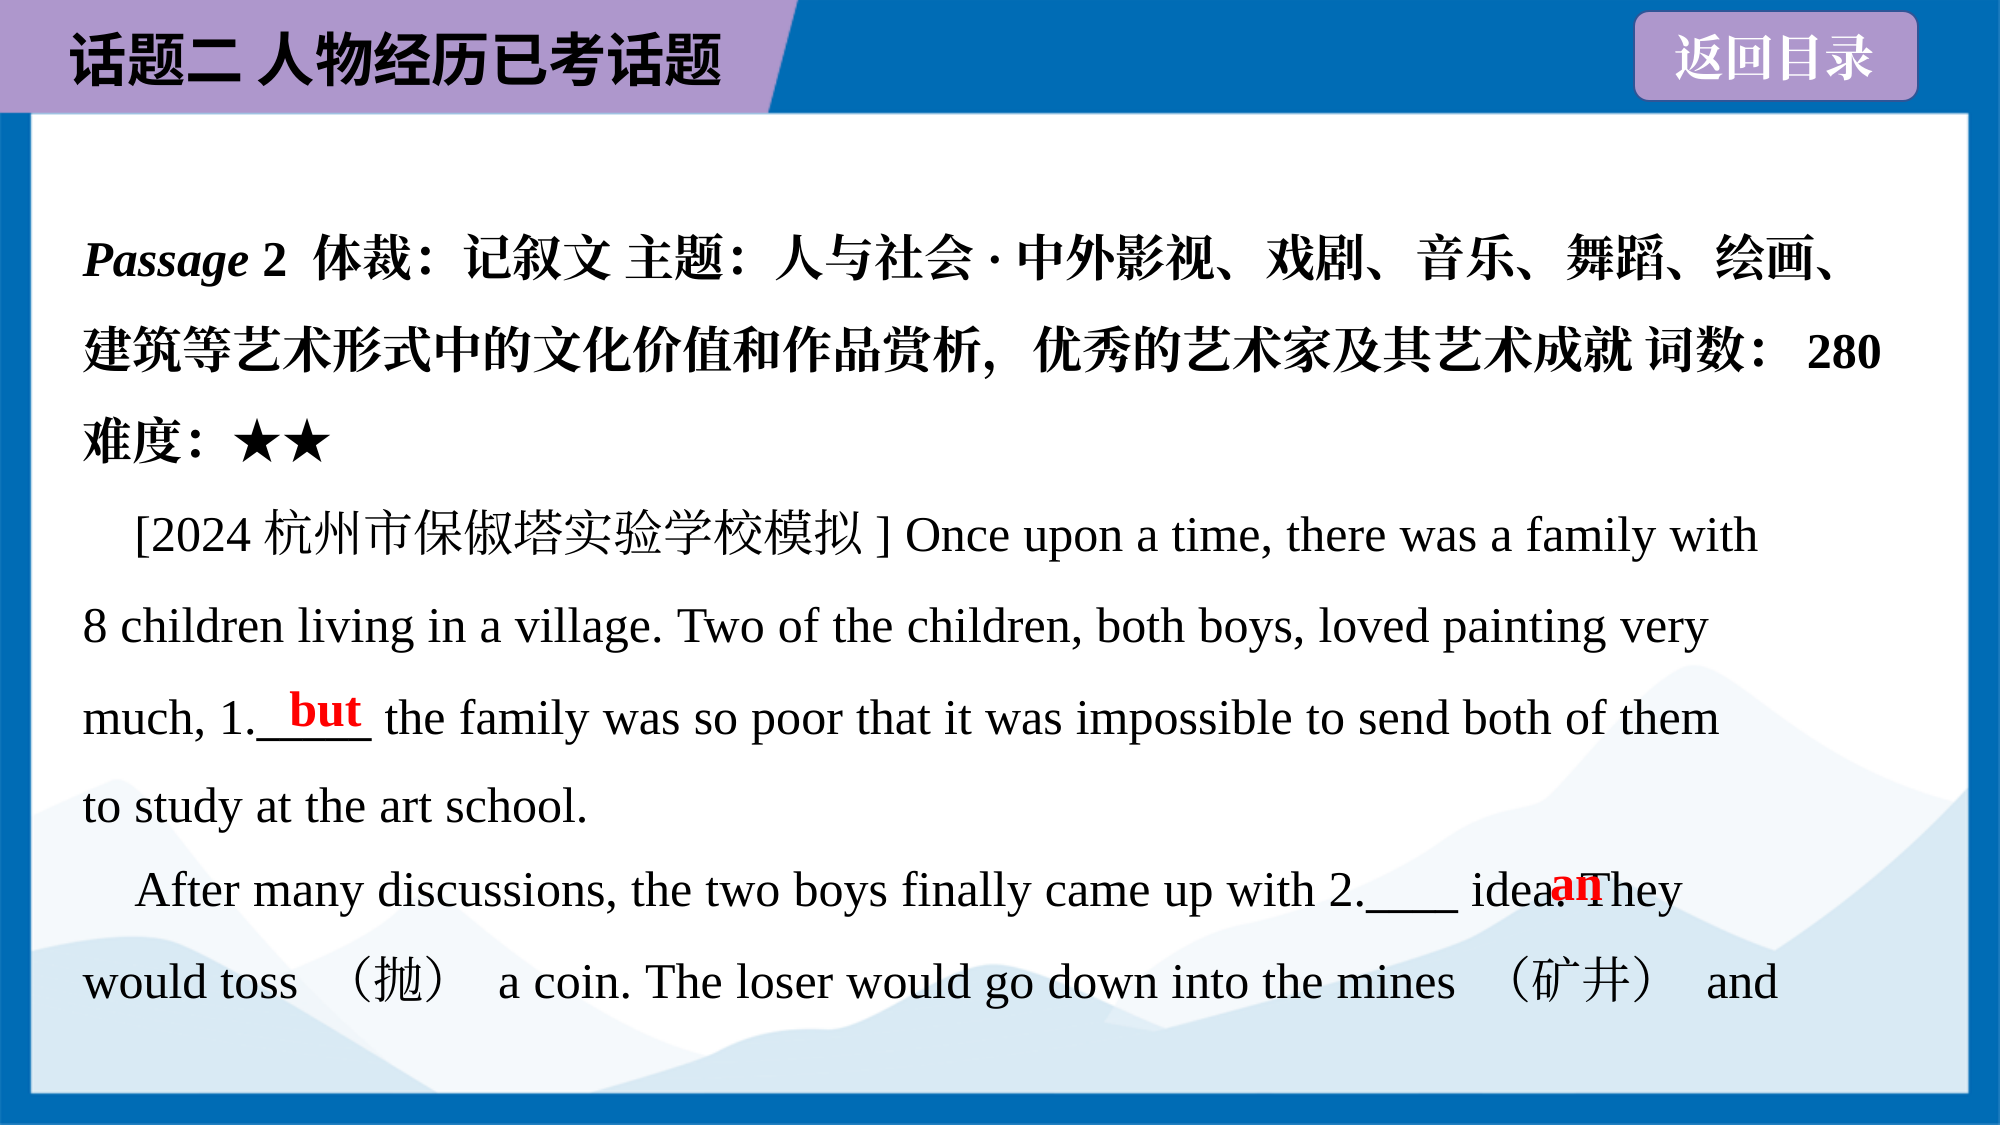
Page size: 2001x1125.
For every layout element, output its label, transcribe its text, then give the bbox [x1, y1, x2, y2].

picture [0, 0, 2000, 1125]
text_box After many discussions, the two boys finally came up with 2.____ idea. They would toss （抛） a coin. The loser would go down into the mines （矿井） and [82, 824, 1917, 1009]
text_box Passage 2 体裁：记叙文 主题：人与社会·中外影视、戏剧、音乐、舞蹈、绘画、 建筑等艺术形式中的文化价值和作品赏析，优秀的艺术家及其艺术成就 词数：280 难度：★★ [2024杭州市保俶塔实验学校模拟] Once upon a time, there was a family with 8 children living in a village. Two of the children, both boys, loved painting very much, 1._____ the family was so poor that it was impossible to send both of them to study at the art school. [82, 194, 1917, 823]
text_box an [1532, 822, 1622, 901]
text_box but [271, 648, 380, 727]
